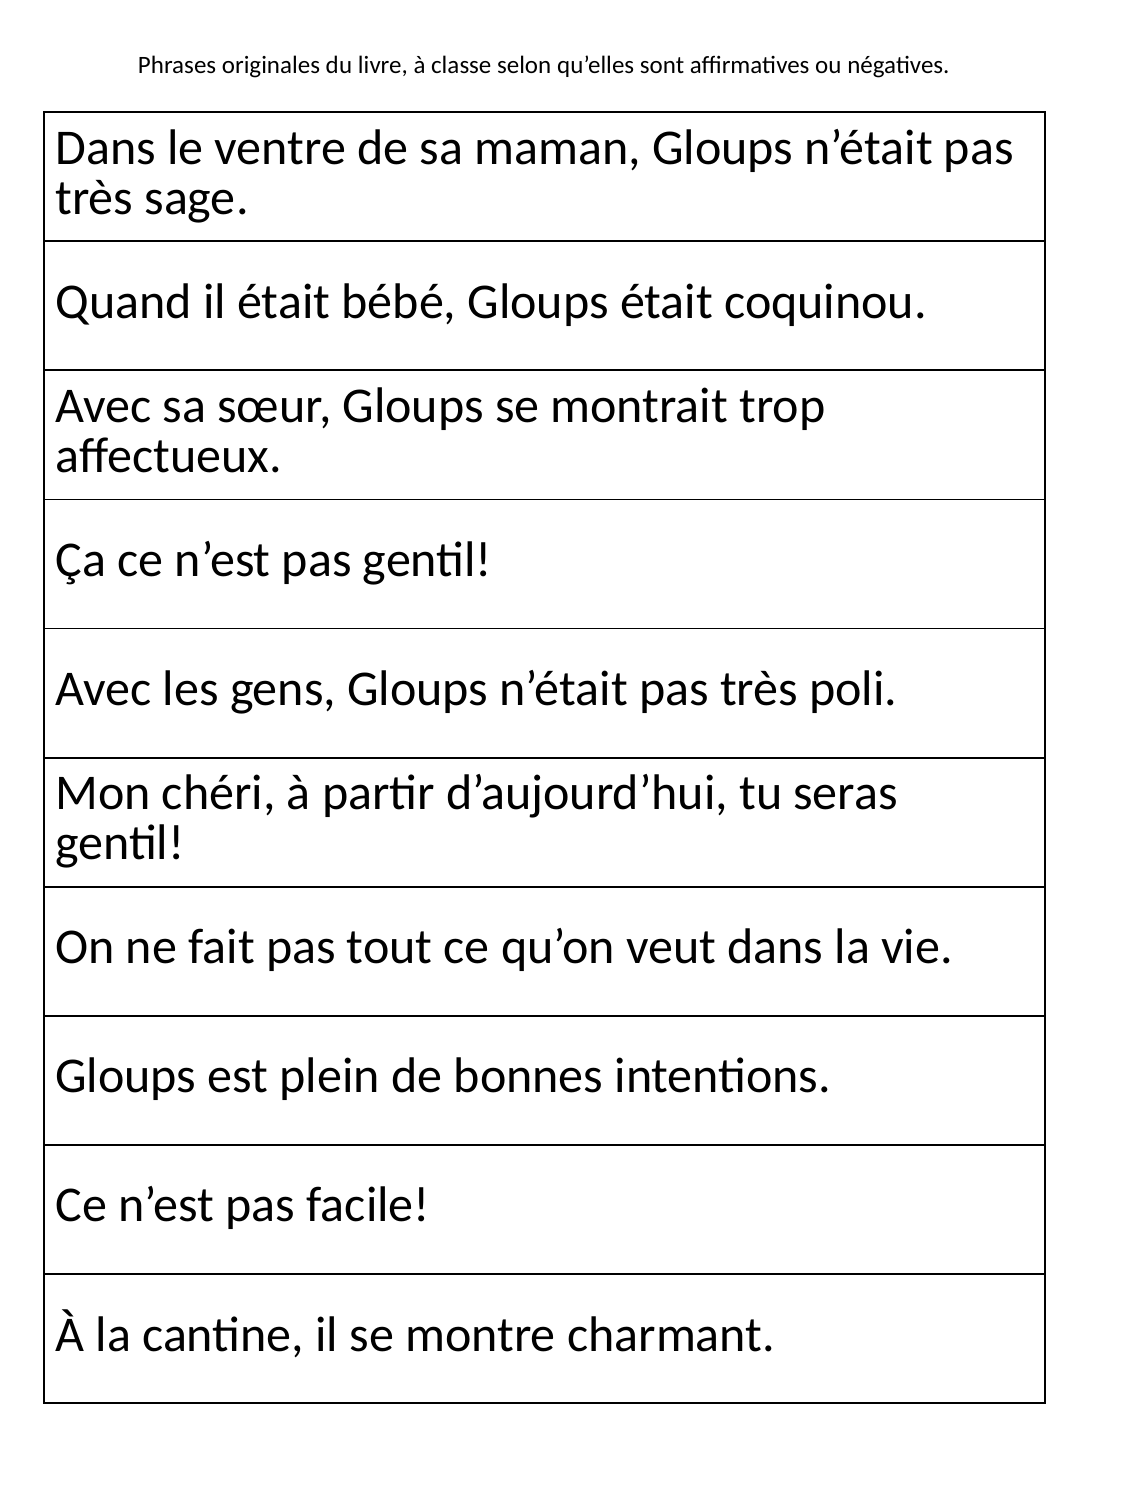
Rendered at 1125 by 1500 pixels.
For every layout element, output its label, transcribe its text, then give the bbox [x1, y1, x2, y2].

table_cell Gloups est plein de bonnes intentions. [45, 1017, 1044, 1144]
table_cell Avec les gens, Gloups n’était pas très poli. [45, 629, 1044, 757]
table_cell Mon chéri, à partir d’aujourd’hui, tu seras gentil! [45, 759, 1044, 886]
table_cell Avec sa sœur, Gloups se montrait trop affectueux. [45, 371, 1044, 499]
table_cell Ce n’est pas facile! [45, 1146, 1044, 1273]
table_cell On ne fait pas tout ce qu’on veut dans la vie. [45, 888, 1044, 1015]
table_header Dans le ventre de sa maman, Gloups n’était pas très sage. [45, 113, 1044, 240]
text_box Phrases originales du livre, à classe selon qu’elles sont affirmatives ou négatives. [123, 41, 967, 86]
table_cell À la cantine, il se montre charmant. [45, 1275, 1044, 1402]
table_cell Quand il était bébé, Gloups était coquinou. [45, 242, 1044, 369]
table_cell Ça ce n’est pas gentil! [45, 500, 1044, 628]
